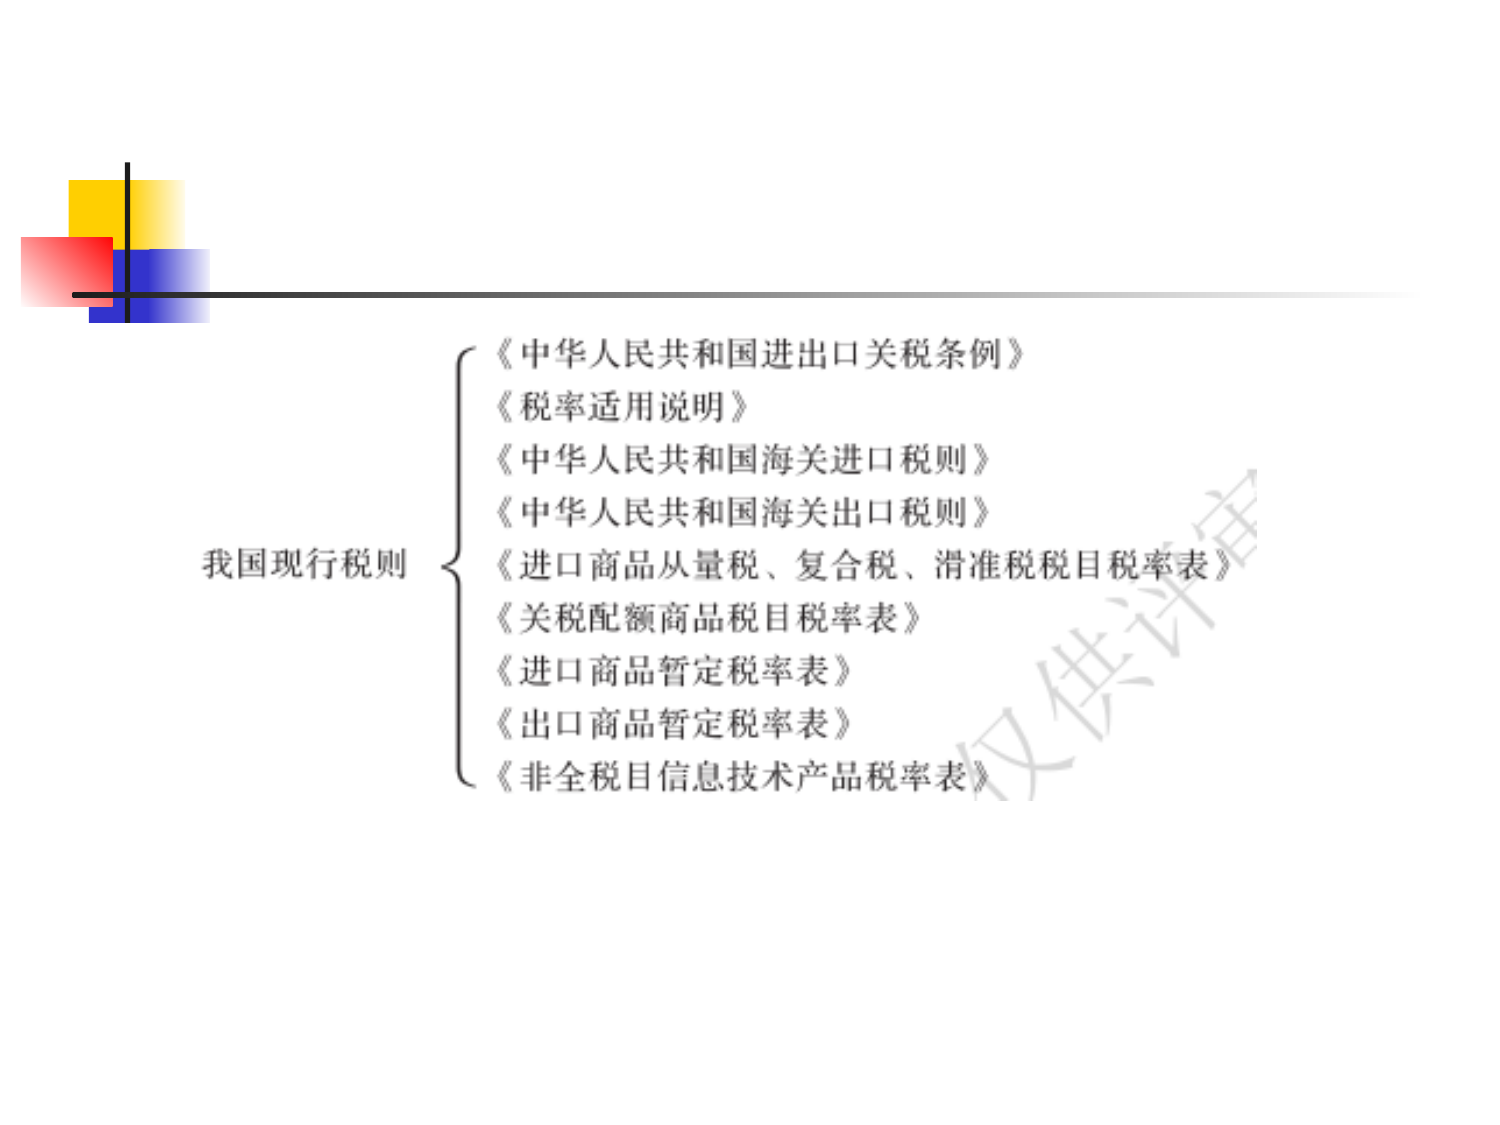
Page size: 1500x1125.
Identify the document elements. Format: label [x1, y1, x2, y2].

list [88, 323, 1258, 802]
